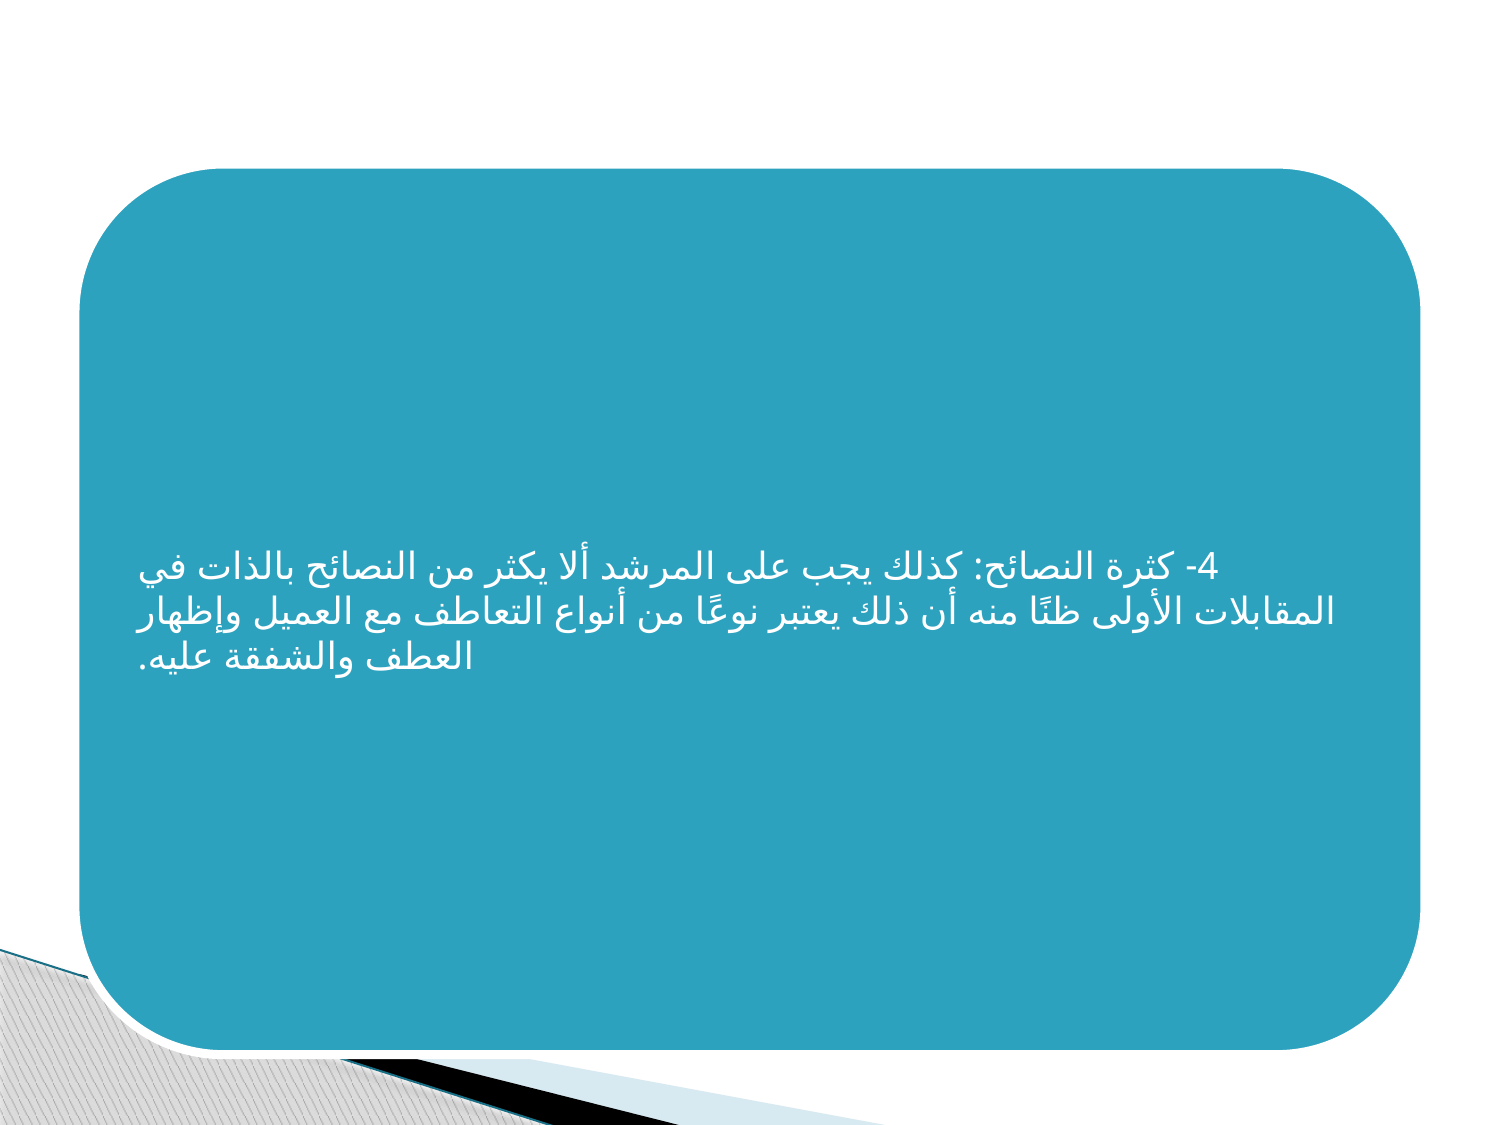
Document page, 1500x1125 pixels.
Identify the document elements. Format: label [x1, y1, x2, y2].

list [74, 163, 1426, 1055]
